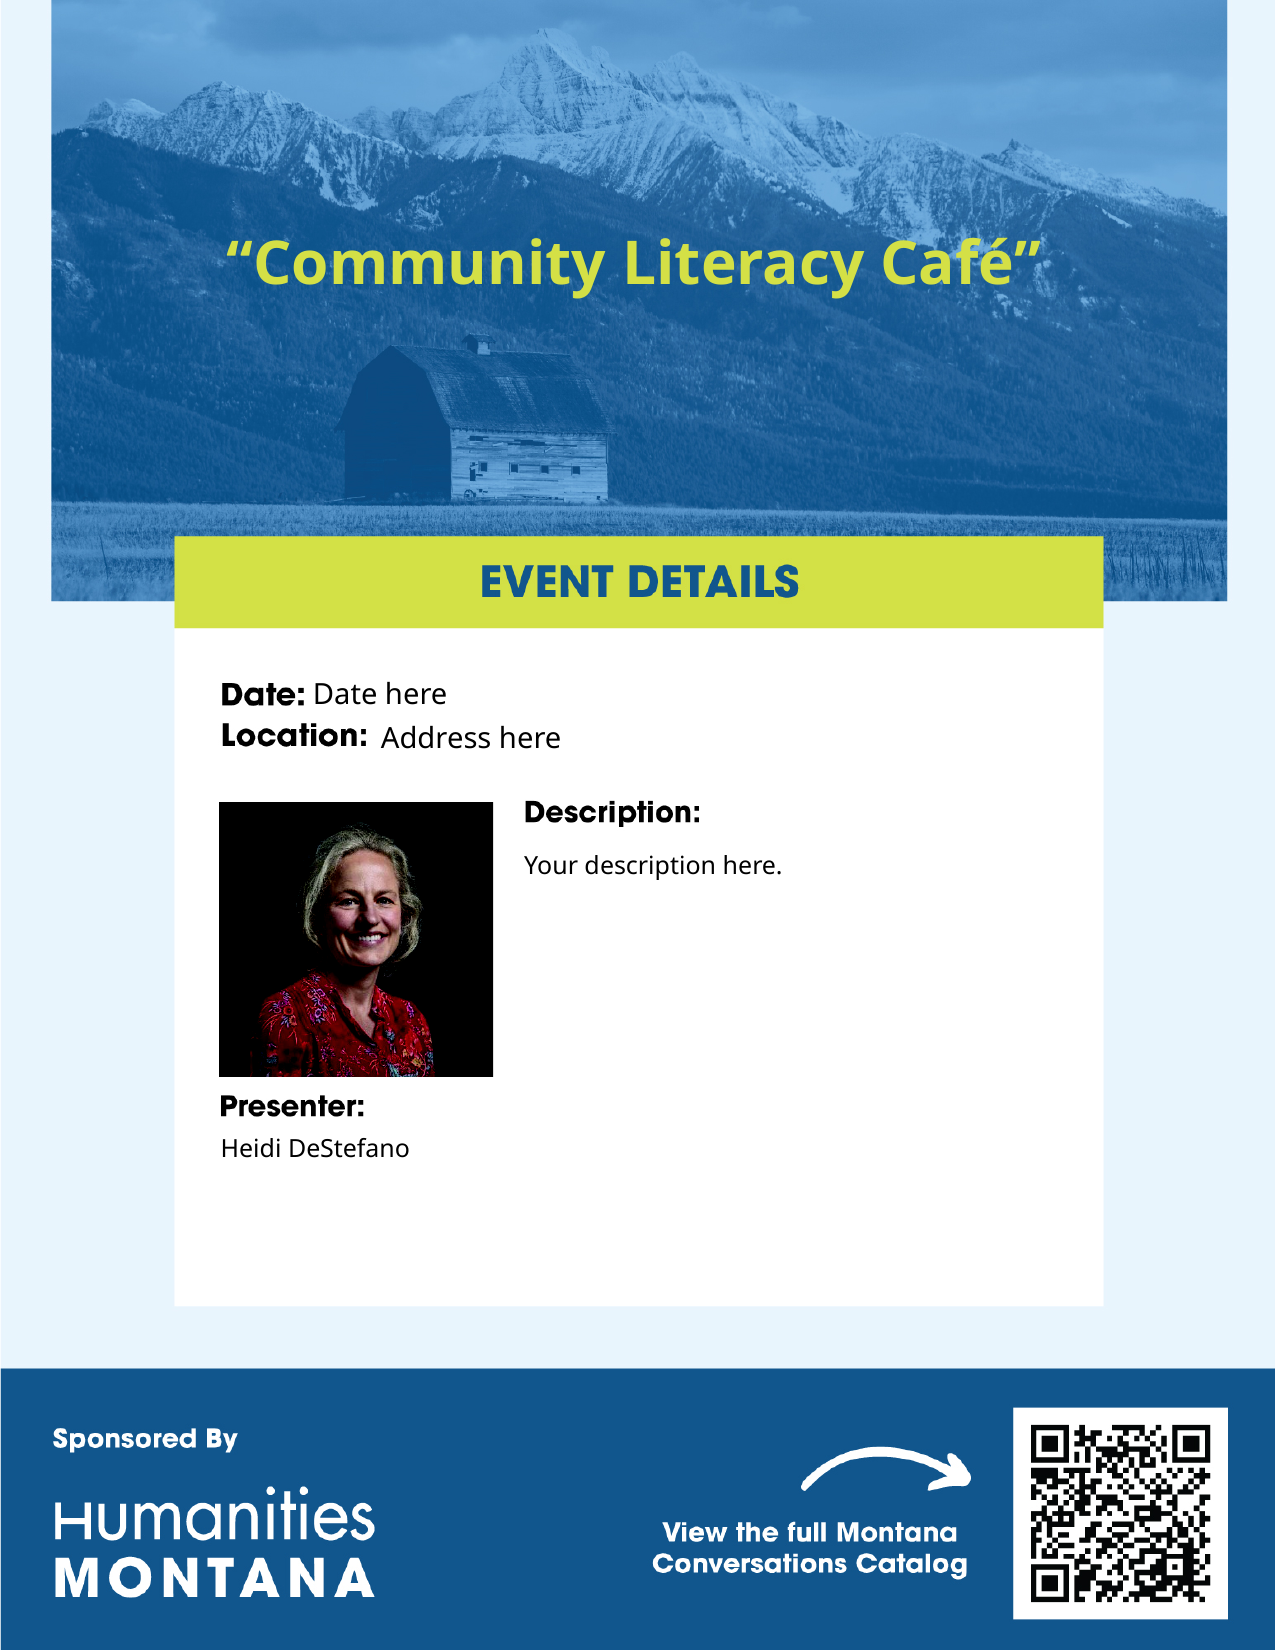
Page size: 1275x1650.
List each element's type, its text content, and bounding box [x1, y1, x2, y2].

text_box “Community Literacy Café” [169, 209, 1099, 312]
text_box Date here [297, 660, 932, 726]
picture [0, 0, 1275, 1650]
text_box [169, 132, 1099, 166]
text_box Heidi DeStefano [205, 1117, 480, 1178]
text_box [159, 166, 1099, 233]
text_box Your description here. [509, 834, 1033, 895]
text_box Address here [365, 704, 1233, 770]
